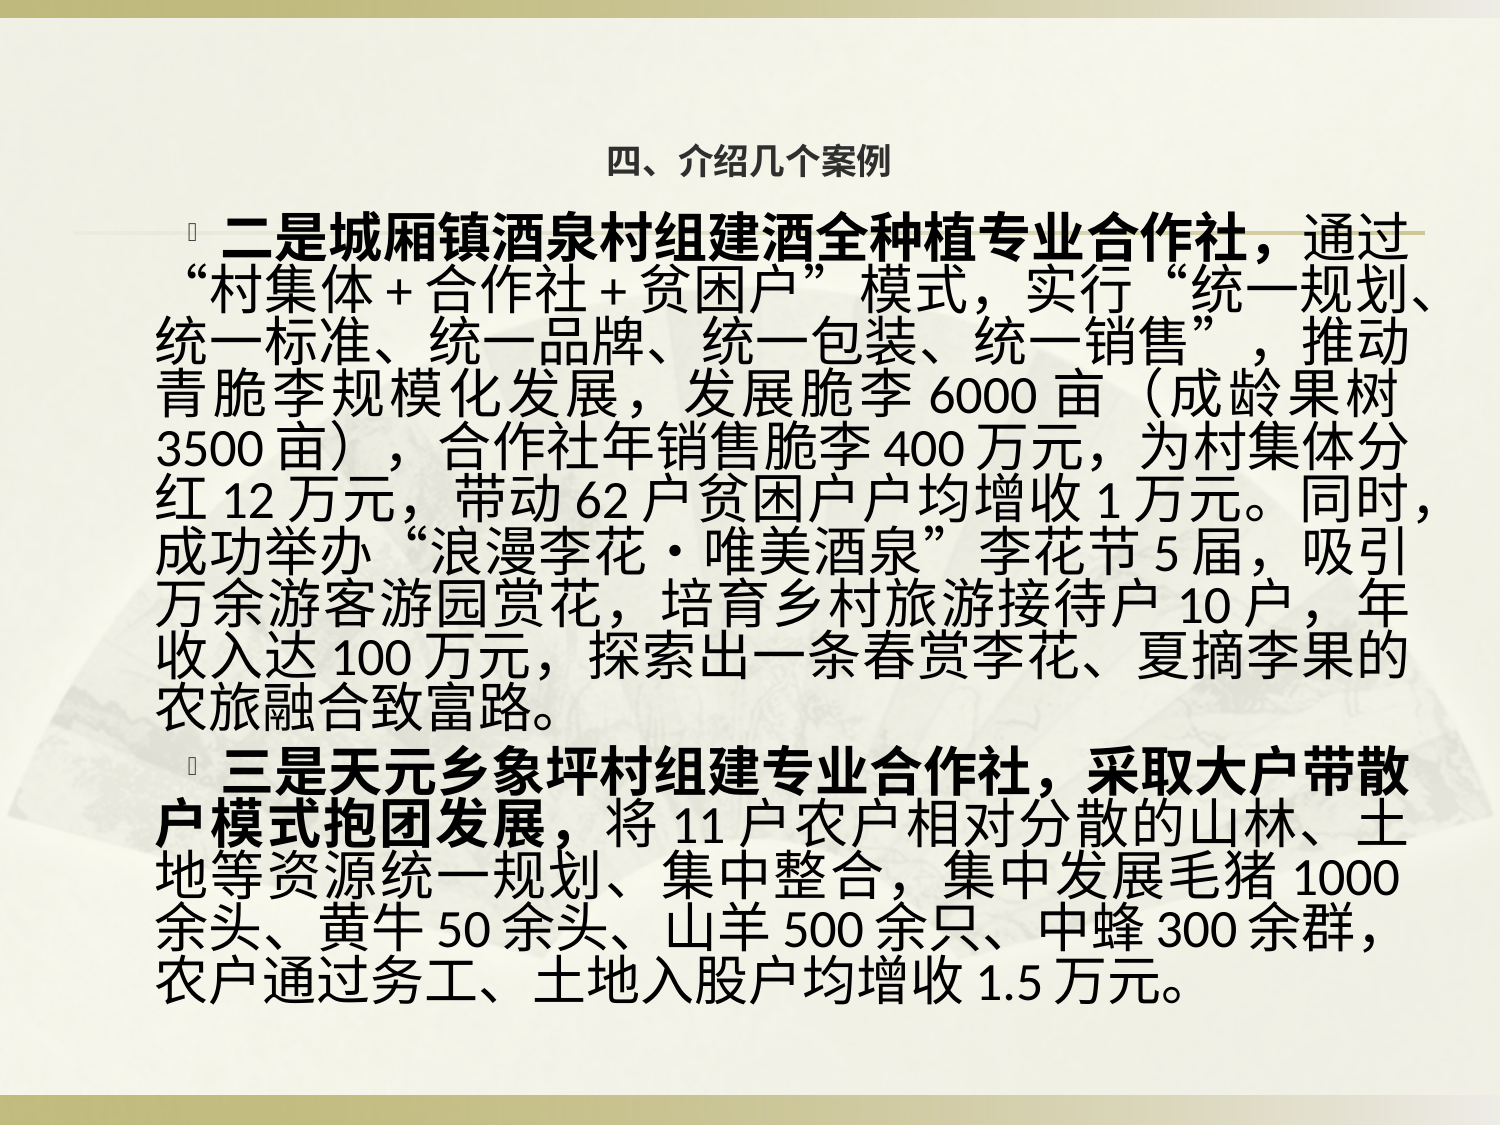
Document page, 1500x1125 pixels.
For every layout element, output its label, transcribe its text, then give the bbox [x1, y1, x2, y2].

title 四、介绍几个案例 [75, 45, 1425, 208]
list 二是城厢镇酒泉村组建酒全种植专业合作社，通过“村集体+合作社+贫困户”模式，实行“统一规划、统一标准、统一品牌、统一包装、统一销售”，推动青脆李规模化发展，发展脆李6000亩（成龄果树3500亩），合作社年销售脆李400万元，为村集体分红12万元，带动62户贫困户户均增收1万元。同时，成功举办“浪漫李花•唯美酒泉”李花节5届，吸引万余游客游园赏花，培育乡村旅游接待户10户，年收入达100万元，探索出一条春赏李花、夏摘李果的农旅融合致富路。 三是天元乡象坪村组建专业合作社，采取大户带散户模式抱团发展，将11户农户相对分散的山林、土地等资源统一规划、集中整合，集中发展毛猪1000余头、黄牛50余头、山羊500余只、中蜂300余群，农户通过务工、土地入股户均增收1.5万元。 [75, 208, 1425, 1032]
